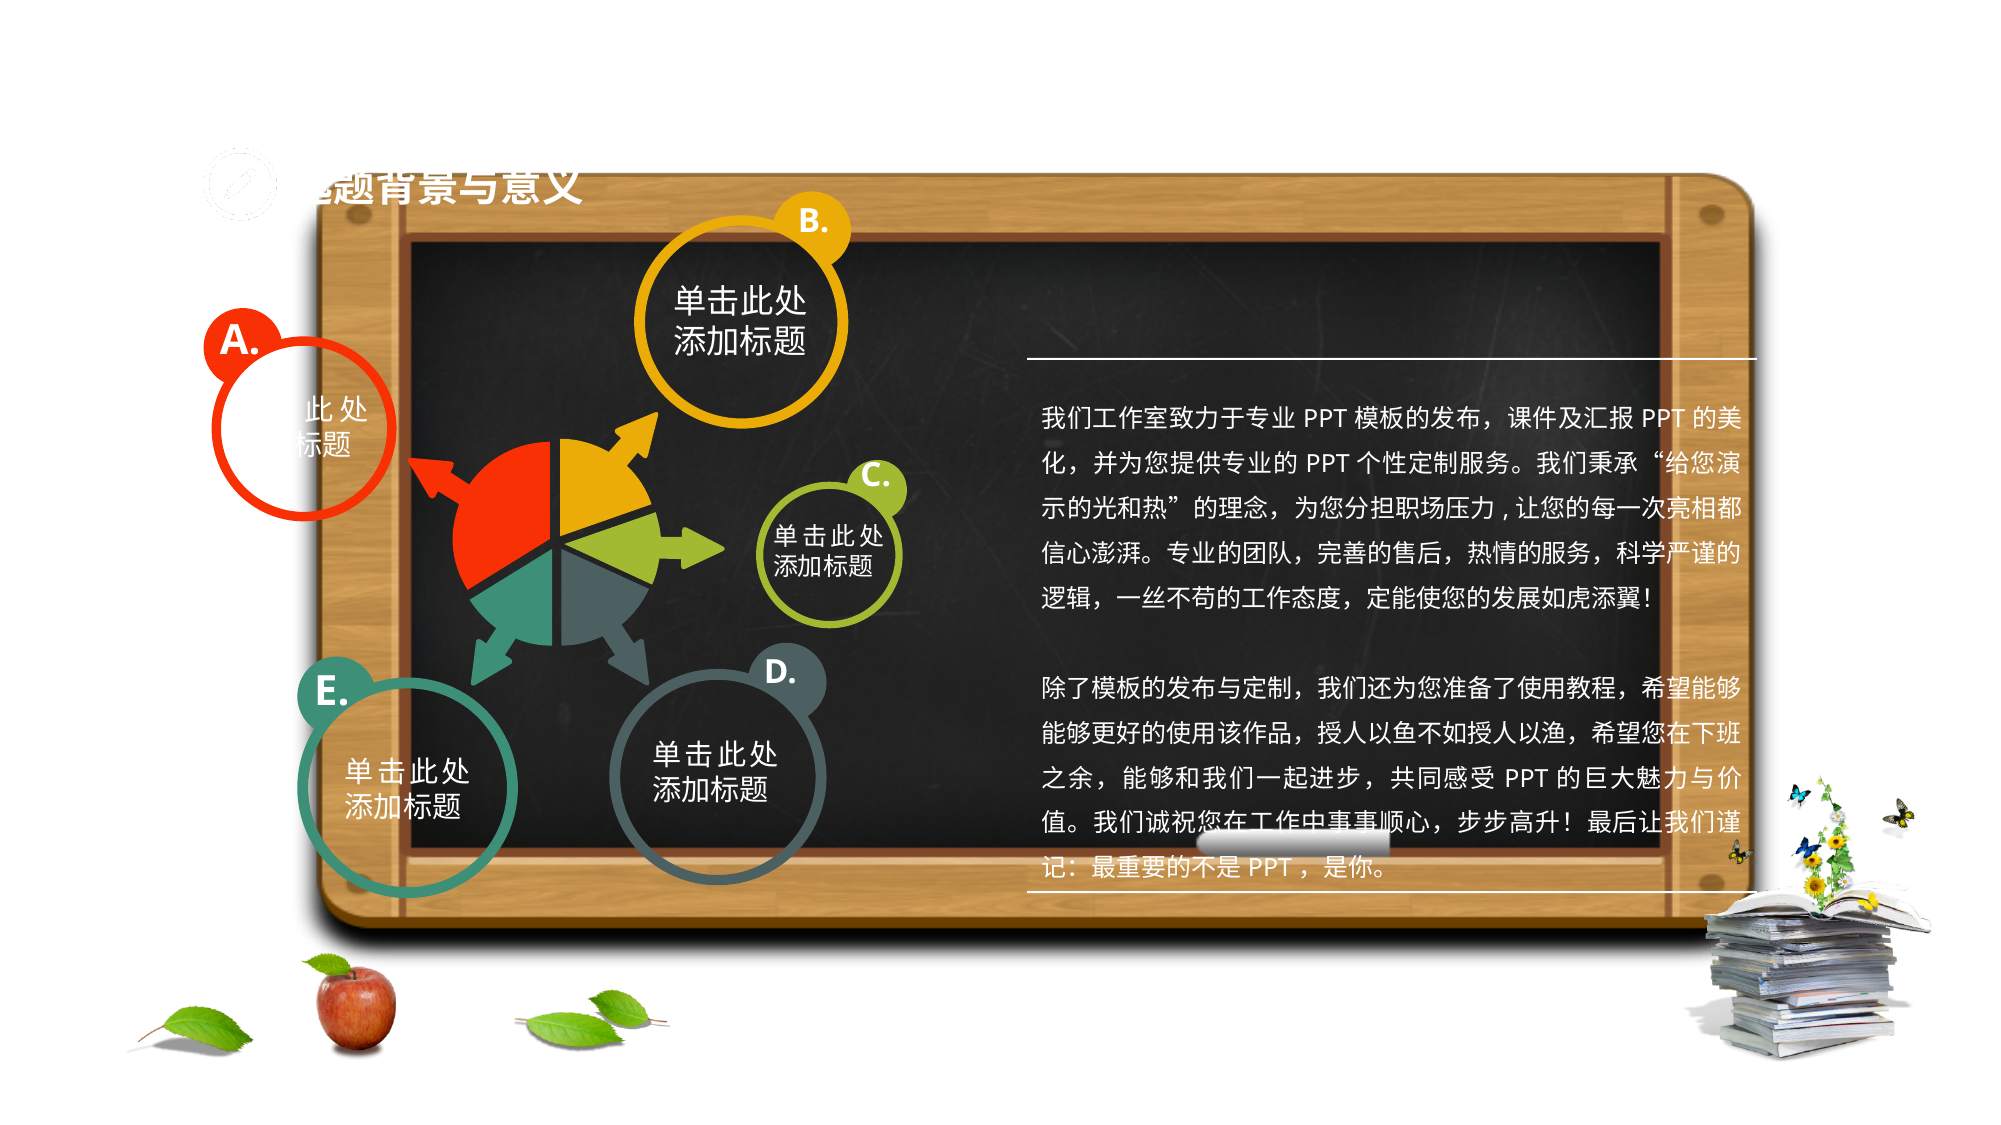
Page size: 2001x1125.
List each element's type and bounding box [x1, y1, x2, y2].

text_box [203, 147, 648, 190]
picture [18, 3, 2000, 1125]
text_box [203, 191, 908, 899]
